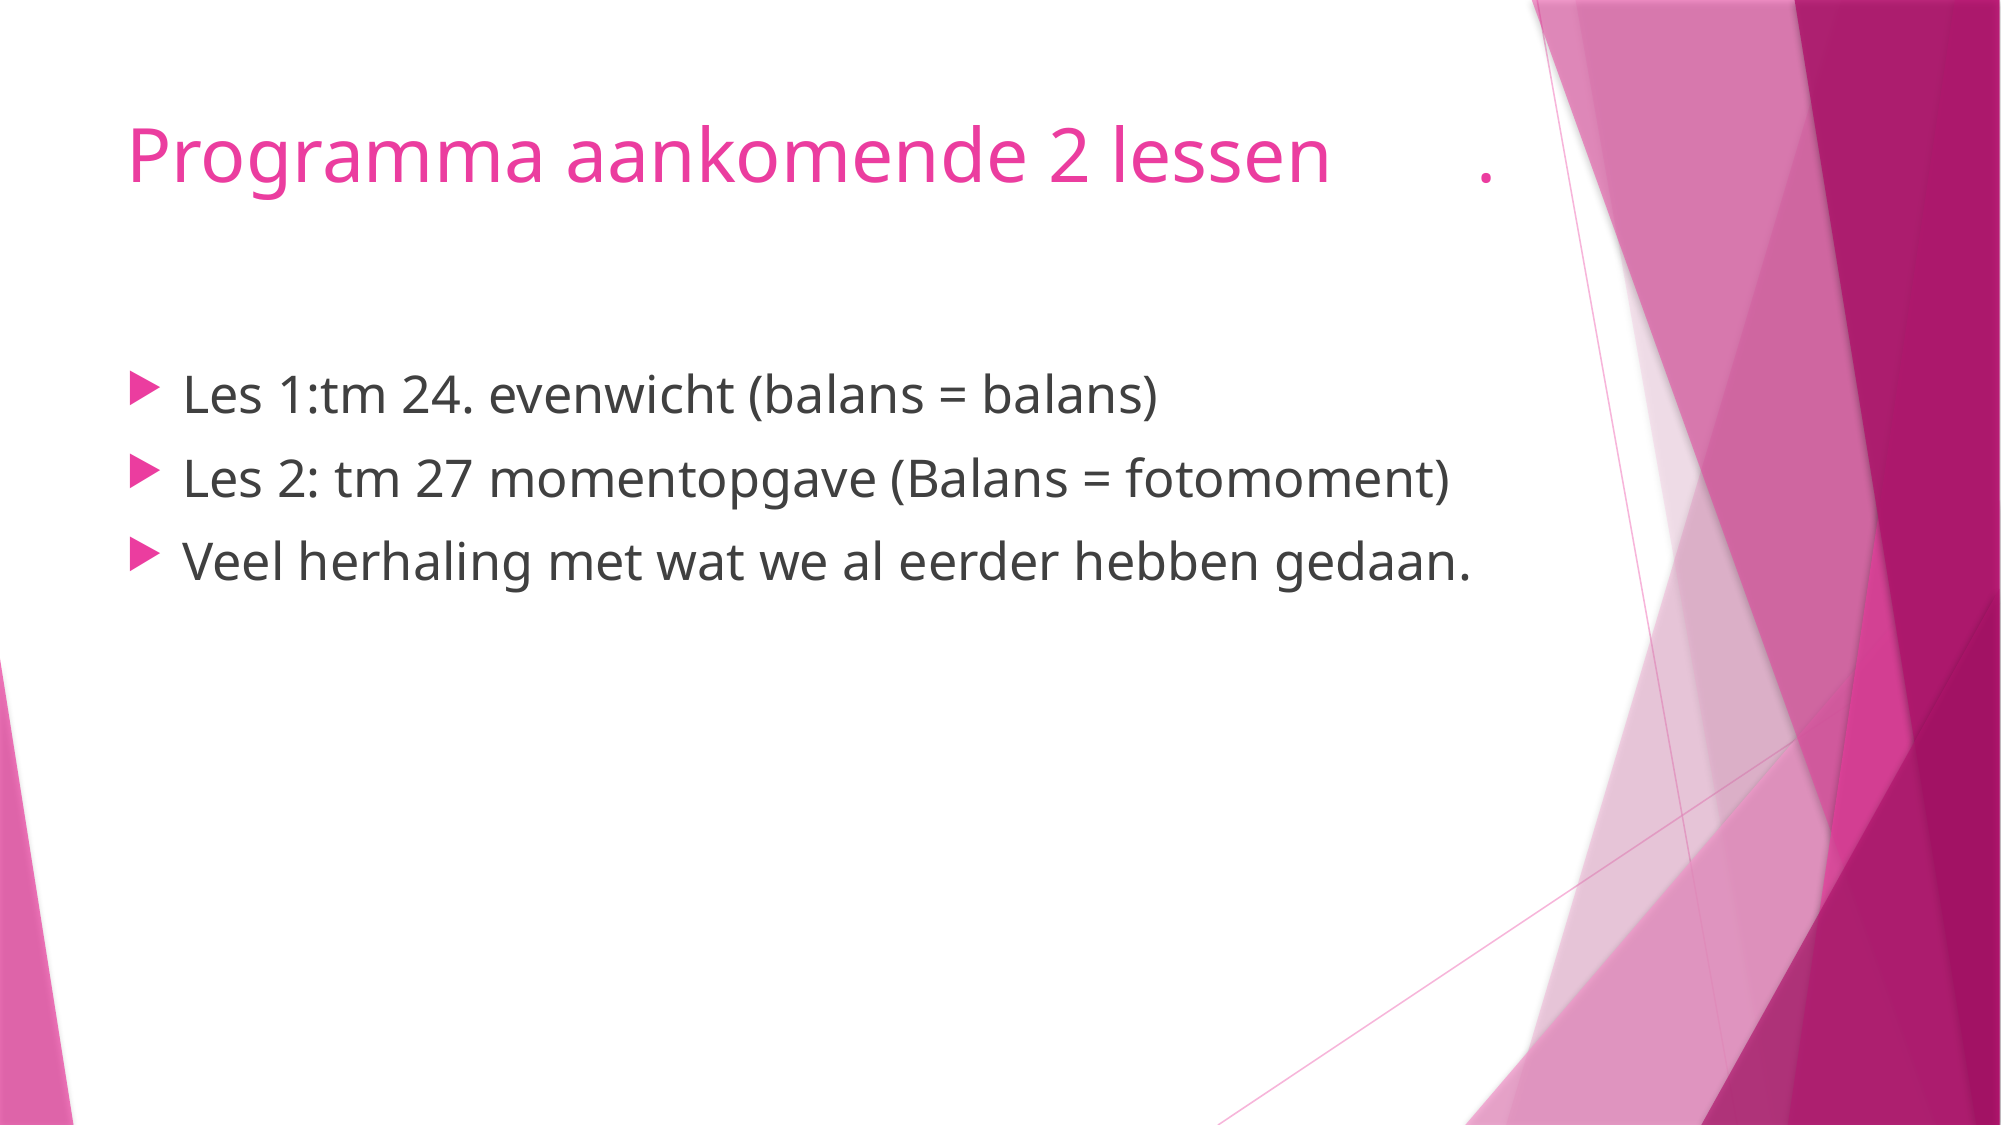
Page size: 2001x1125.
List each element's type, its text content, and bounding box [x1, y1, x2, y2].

list Les 1:tm 24. evenwicht (balans = balans) Les 2: tm 27 momentopgave (Balans = fotomoment) Veel herhaling met wat we al eerder hebben gedaan. [111, 354, 1522, 992]
title Programma aankomende 2 lessen . [111, 99, 1522, 317]
